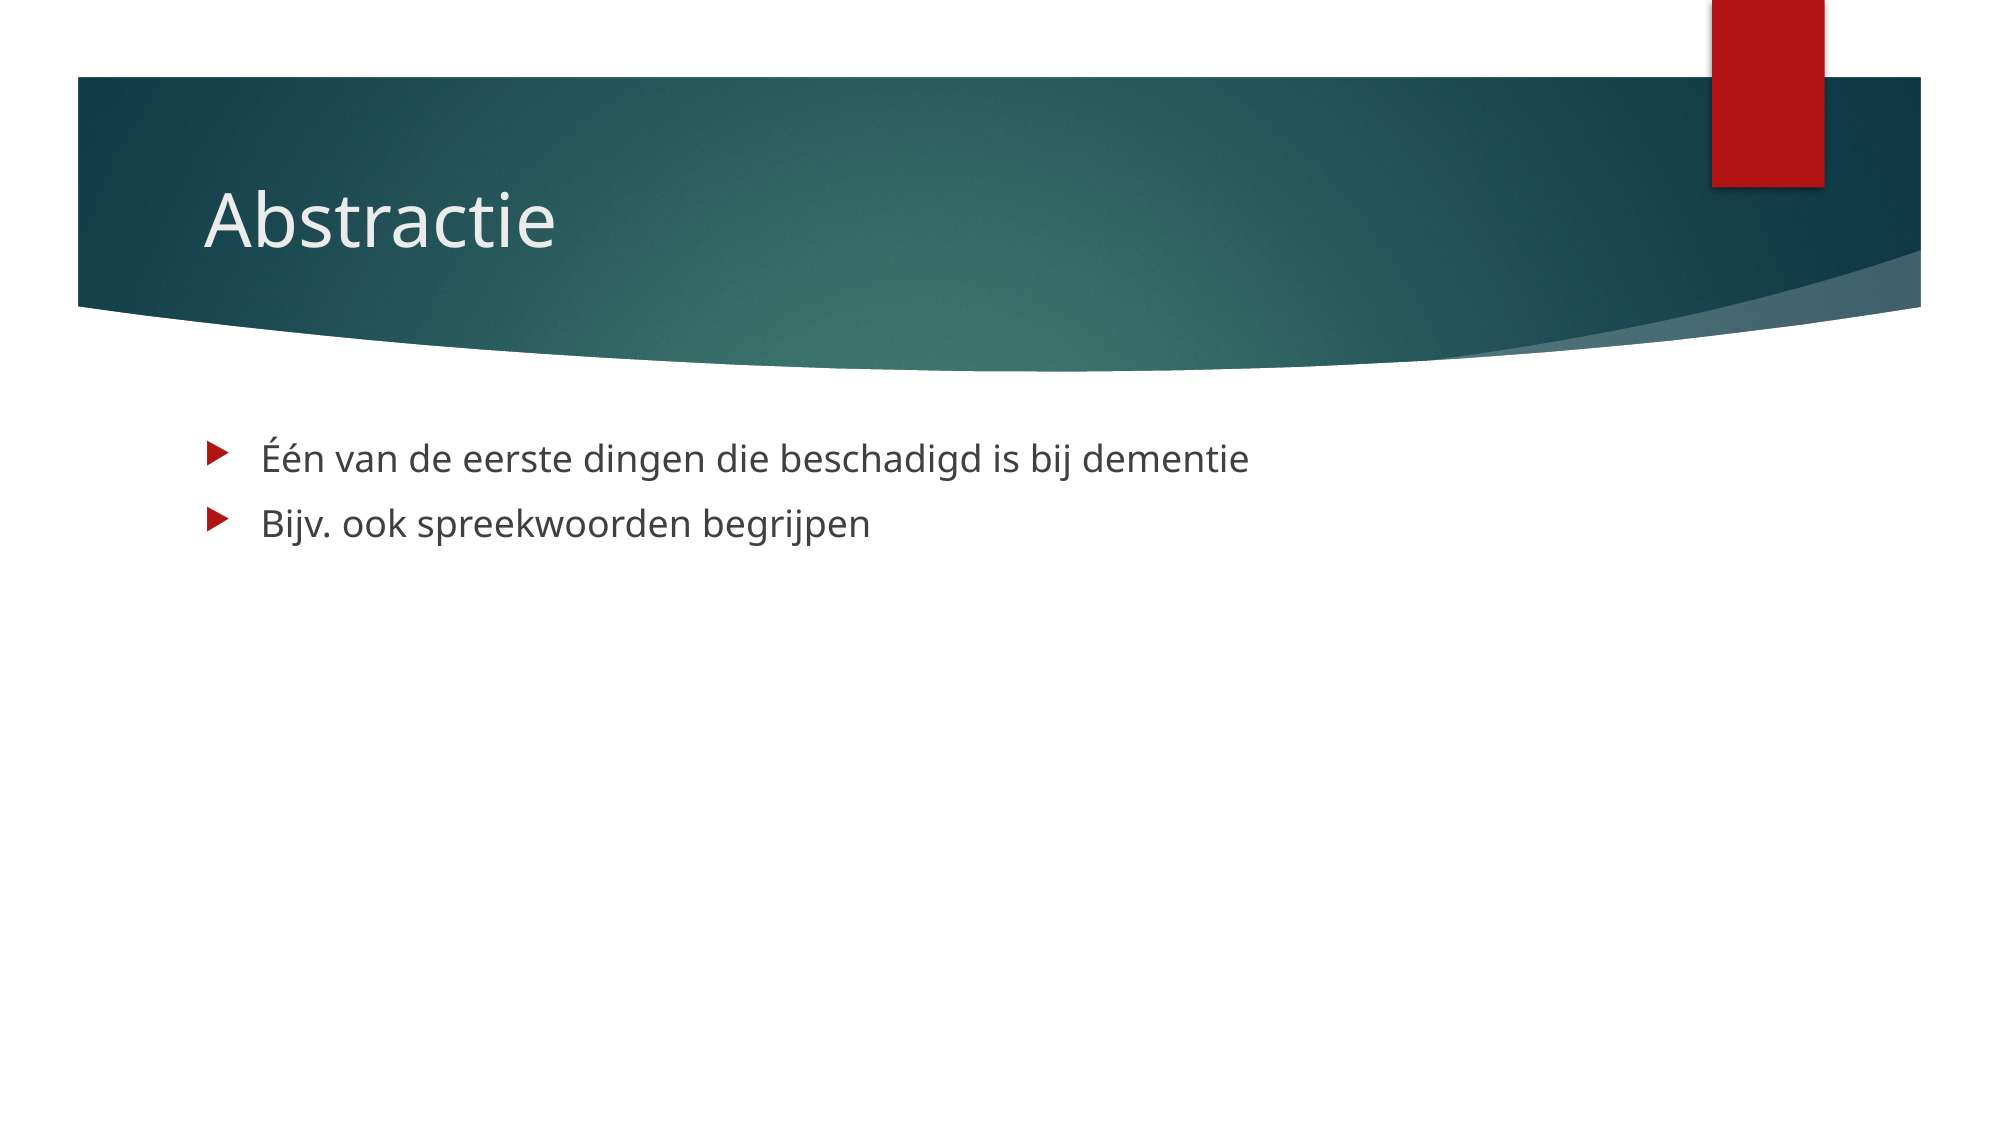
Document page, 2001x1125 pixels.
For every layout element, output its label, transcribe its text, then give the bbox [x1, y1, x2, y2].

title Abstractie [189, 159, 1638, 276]
list Één van de eerste dingen die beschadigd is bij dementie Bijv. ook spreekwoorden begrijpen [189, 427, 1638, 988]
